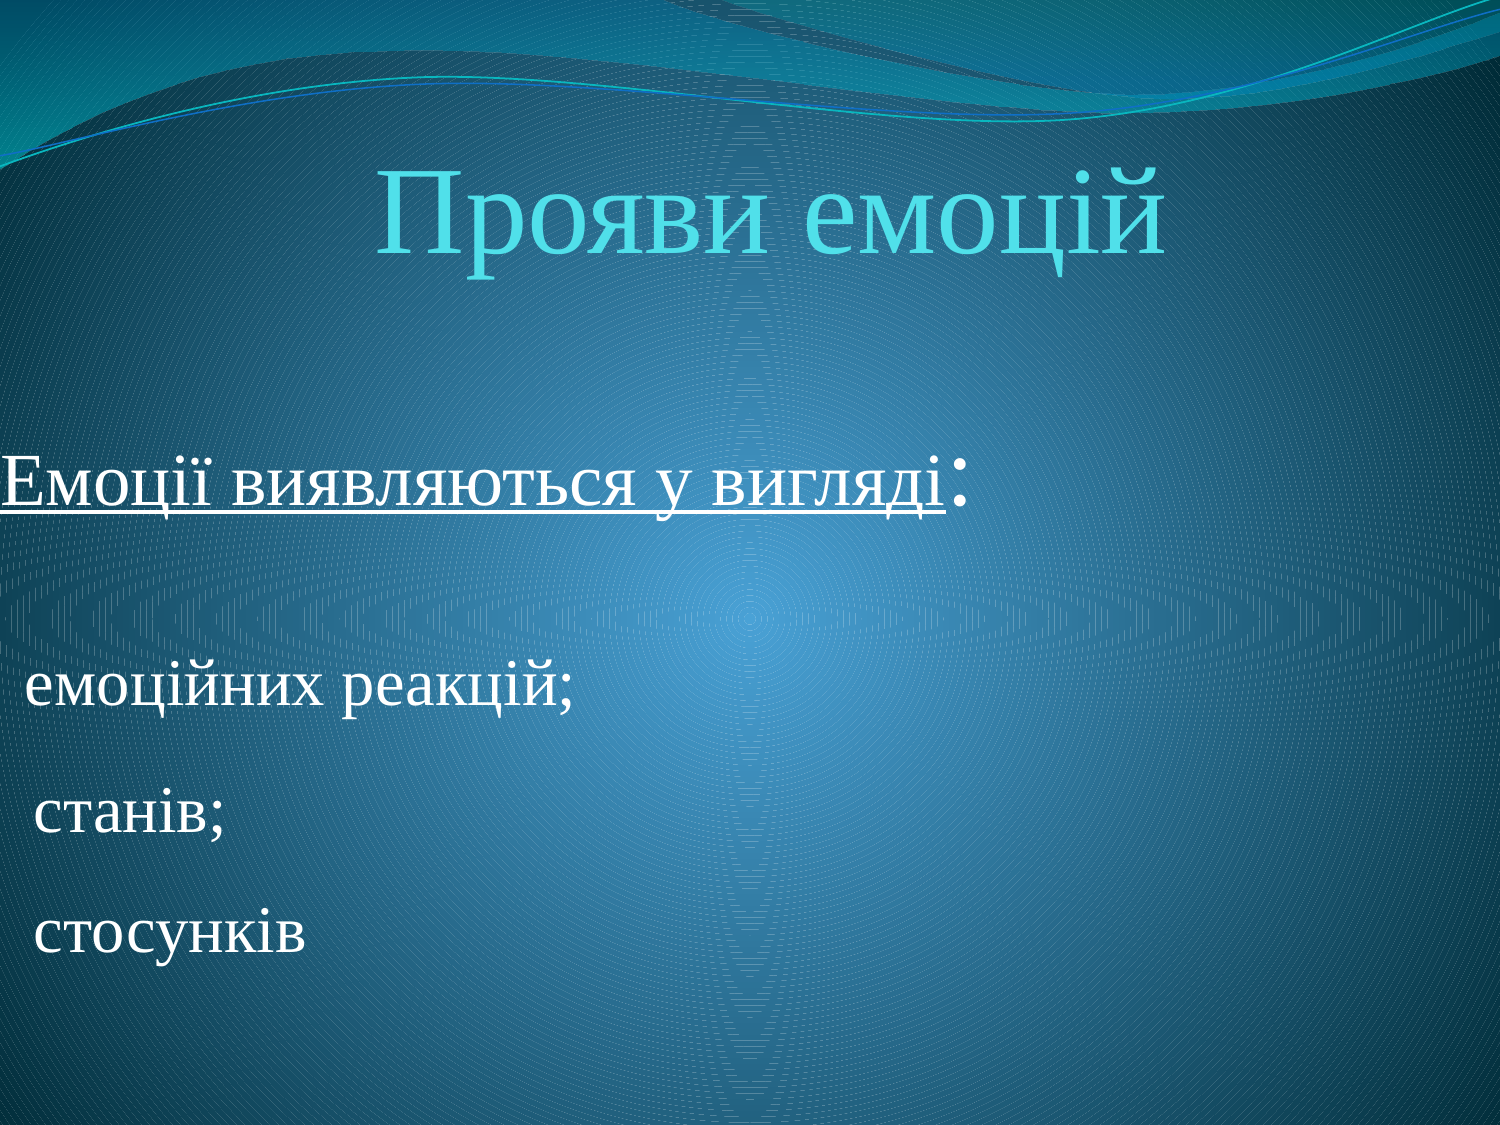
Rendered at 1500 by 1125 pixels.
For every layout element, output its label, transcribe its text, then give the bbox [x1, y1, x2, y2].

title Прояви емоцій [128, 35, 1417, 279]
subtitle Емоції виявляються у вигляді: емоційних реакцій; станів; стосунків [0, 398, 1500, 1125]
